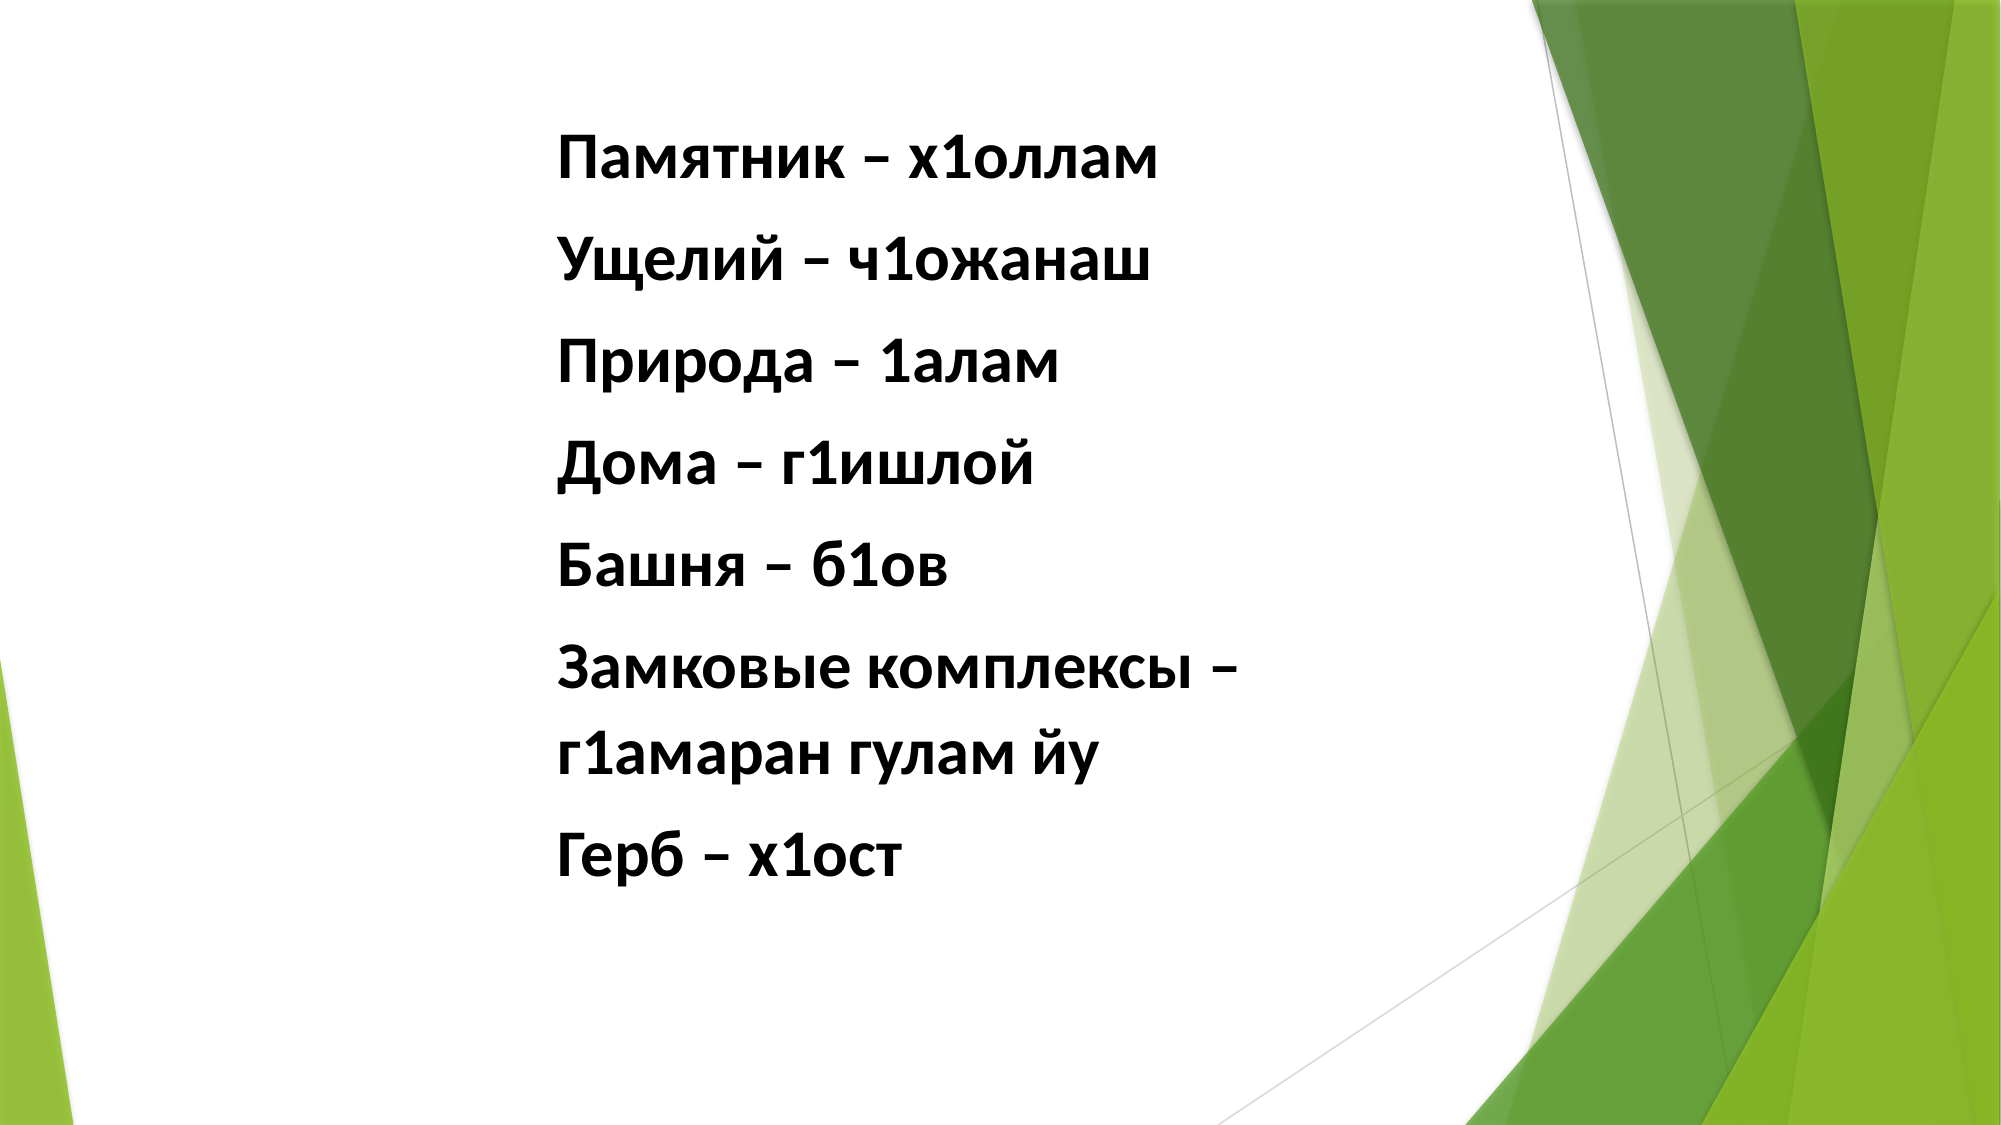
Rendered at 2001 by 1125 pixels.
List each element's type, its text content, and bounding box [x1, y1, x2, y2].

text_box Памятник – х1оллам Ущелий – ч1ожанаш Природа – 1алам Дома – г1ишлой Башня – б1ов Замковые комплексы – г1амаран гулам йу Герб – х1ост [542, 98, 1543, 898]
